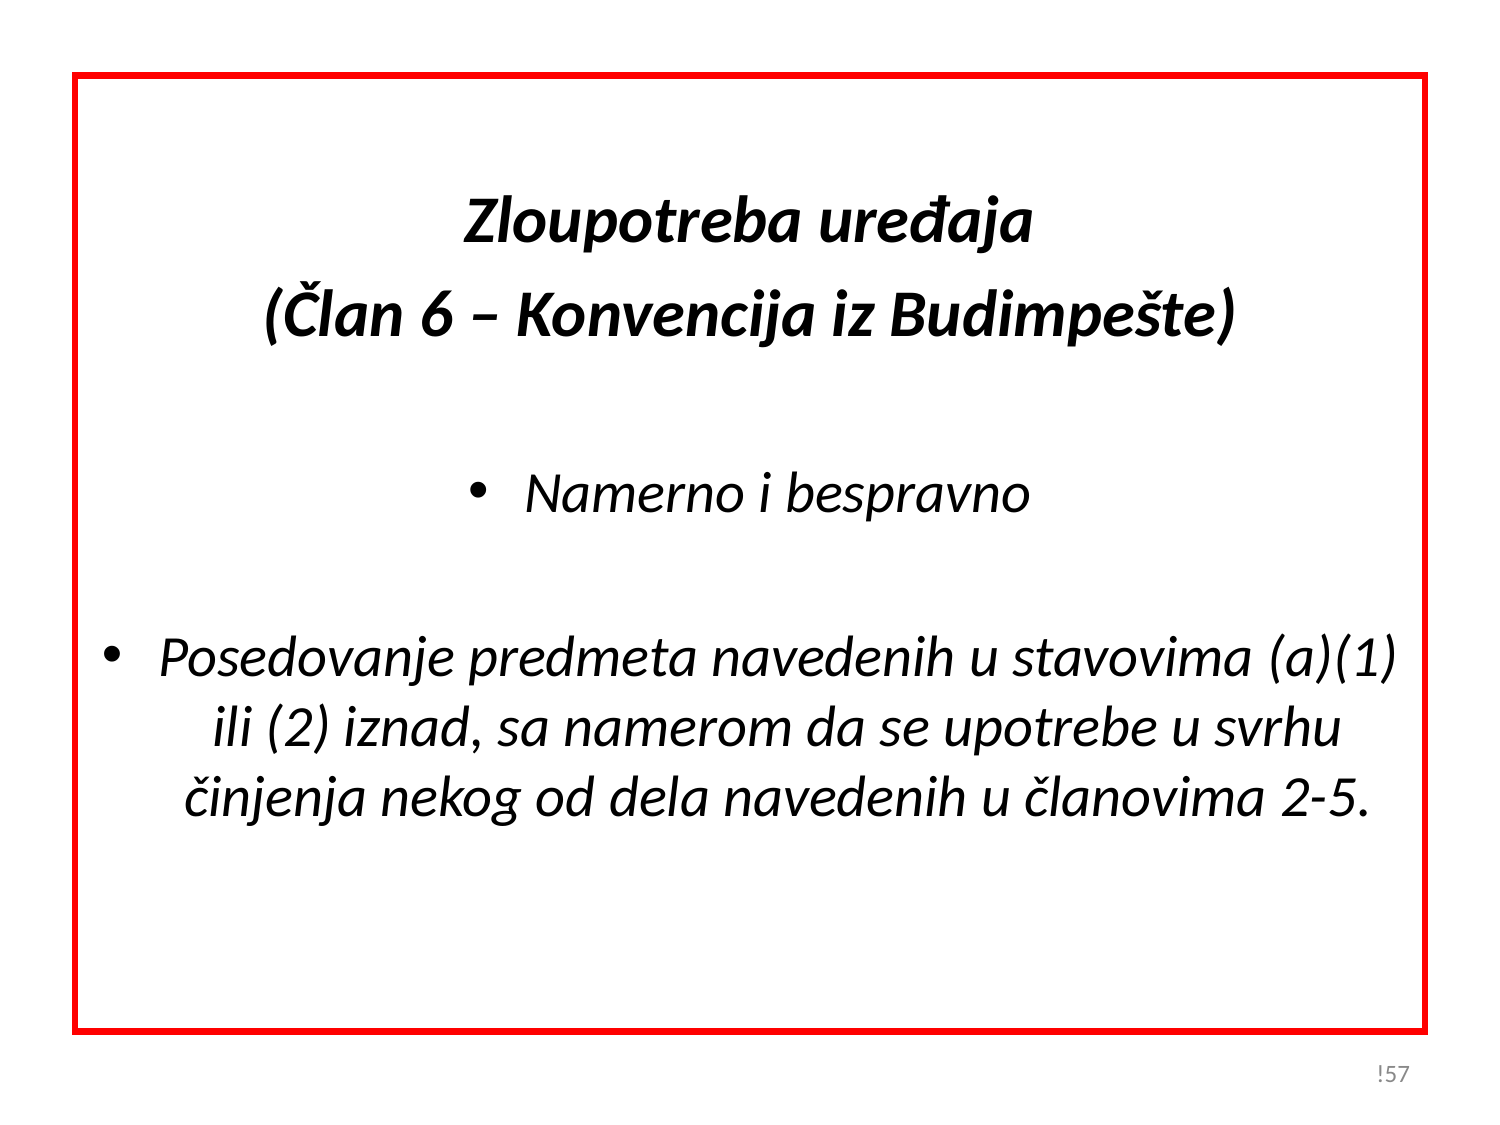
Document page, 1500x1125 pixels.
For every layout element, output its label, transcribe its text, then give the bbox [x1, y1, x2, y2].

slide_number !57 [1074, 1042, 1425, 1103]
list Zloupotreba uređaja (Član 6 – Konvencija iz Budimpešte) Namerno i bespravno Posedovanje predmeta navedenih u stavovima (a)(1) ili (2) iznad, sa namerom da se upotrebe u svrhu činjenja nekog od dela navedenih u članovima 2-5. [74, 75, 1426, 1032]
